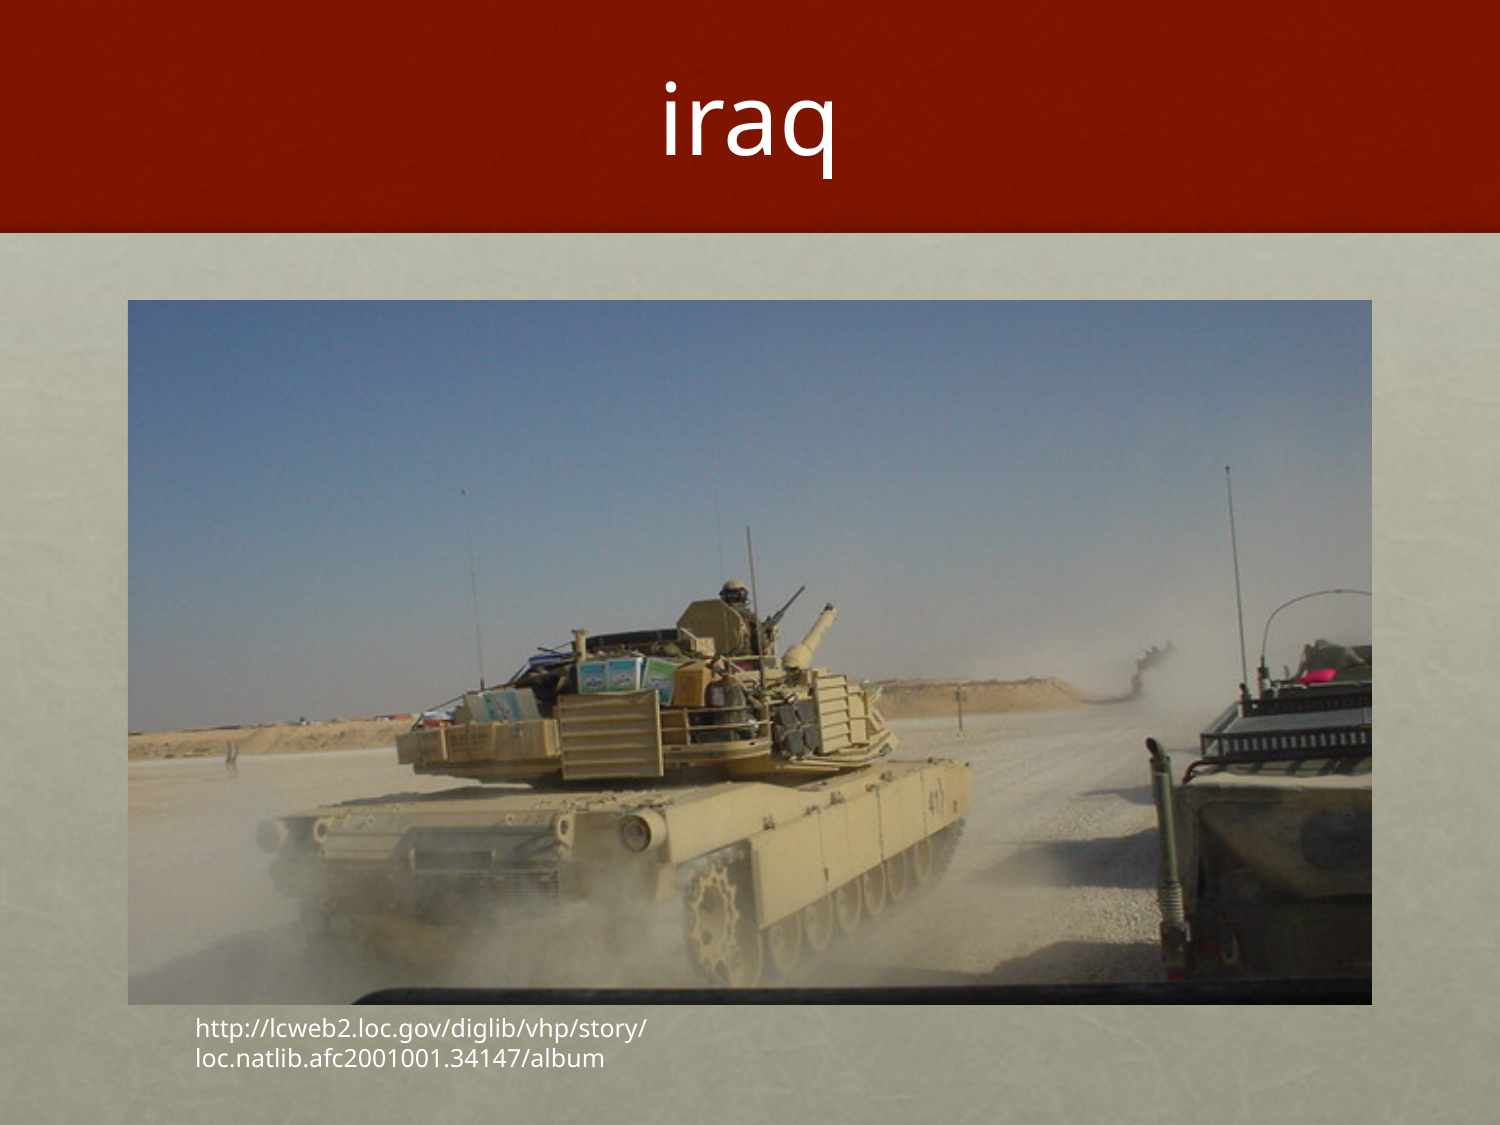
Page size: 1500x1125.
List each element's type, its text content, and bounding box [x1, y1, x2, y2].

picture [0, 214, 1500, 1125]
title iraq [127, 10, 1372, 221]
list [127, 299, 1373, 1006]
text_box http://lcweb2.loc.gov/diglib/vhp/story/loc.natlib.afc2001001.34147/album [180, 1042, 931, 1080]
